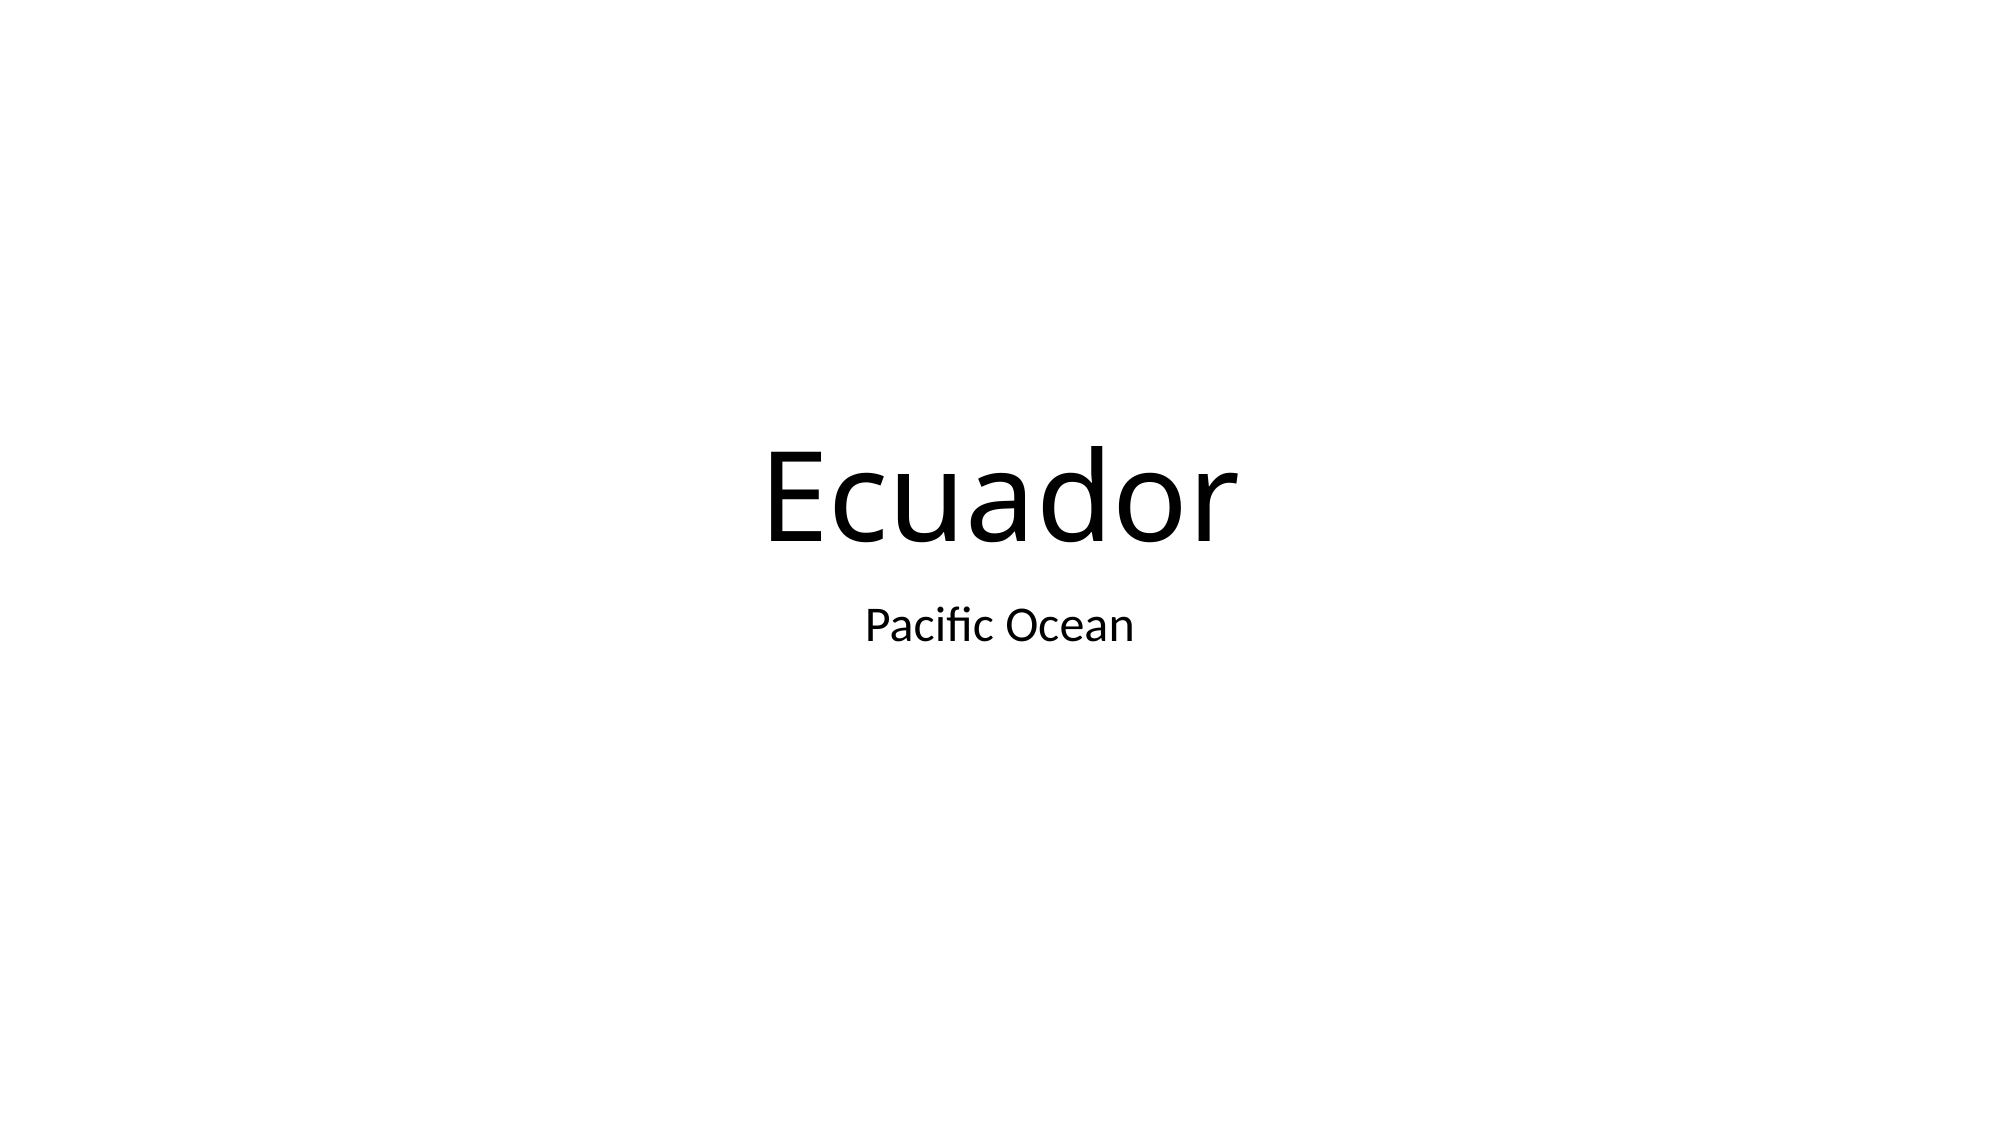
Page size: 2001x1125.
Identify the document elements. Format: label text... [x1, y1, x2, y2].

subtitle Pacific Ocean [249, 590, 1750, 863]
title Ecuador [249, 184, 1750, 576]
